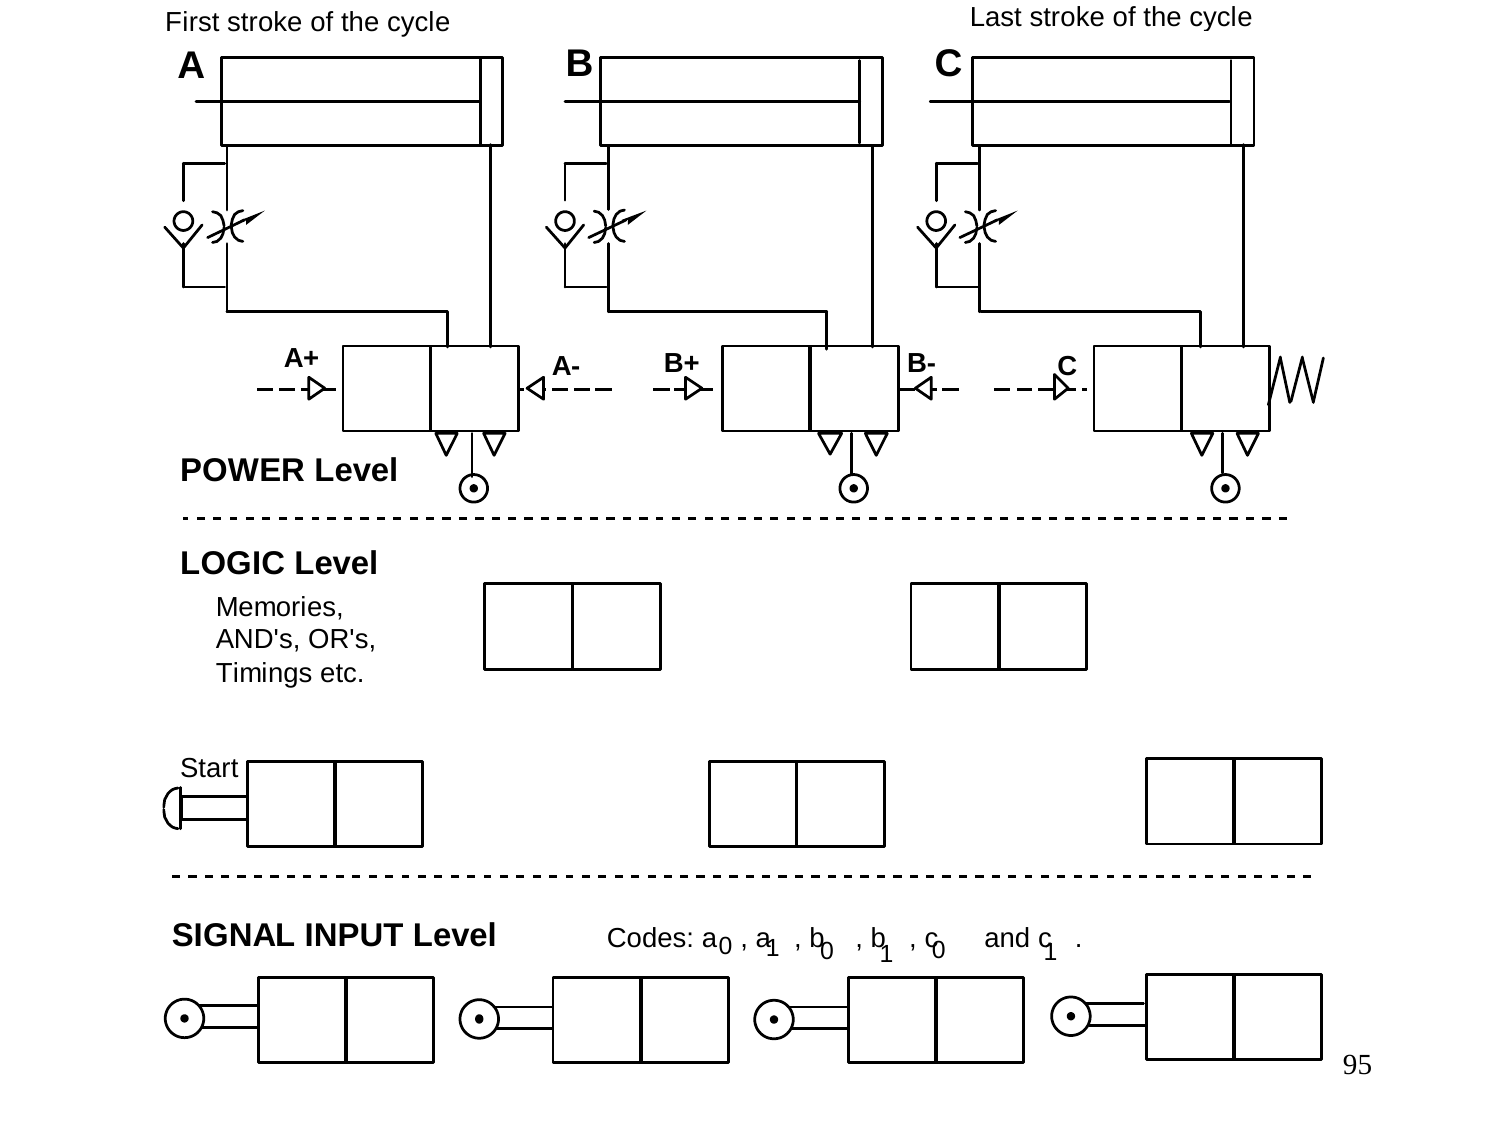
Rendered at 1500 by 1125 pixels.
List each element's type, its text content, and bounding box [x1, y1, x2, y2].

slide_number 95 [1074, 1024, 1388, 1101]
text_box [162, 0, 1326, 1064]
